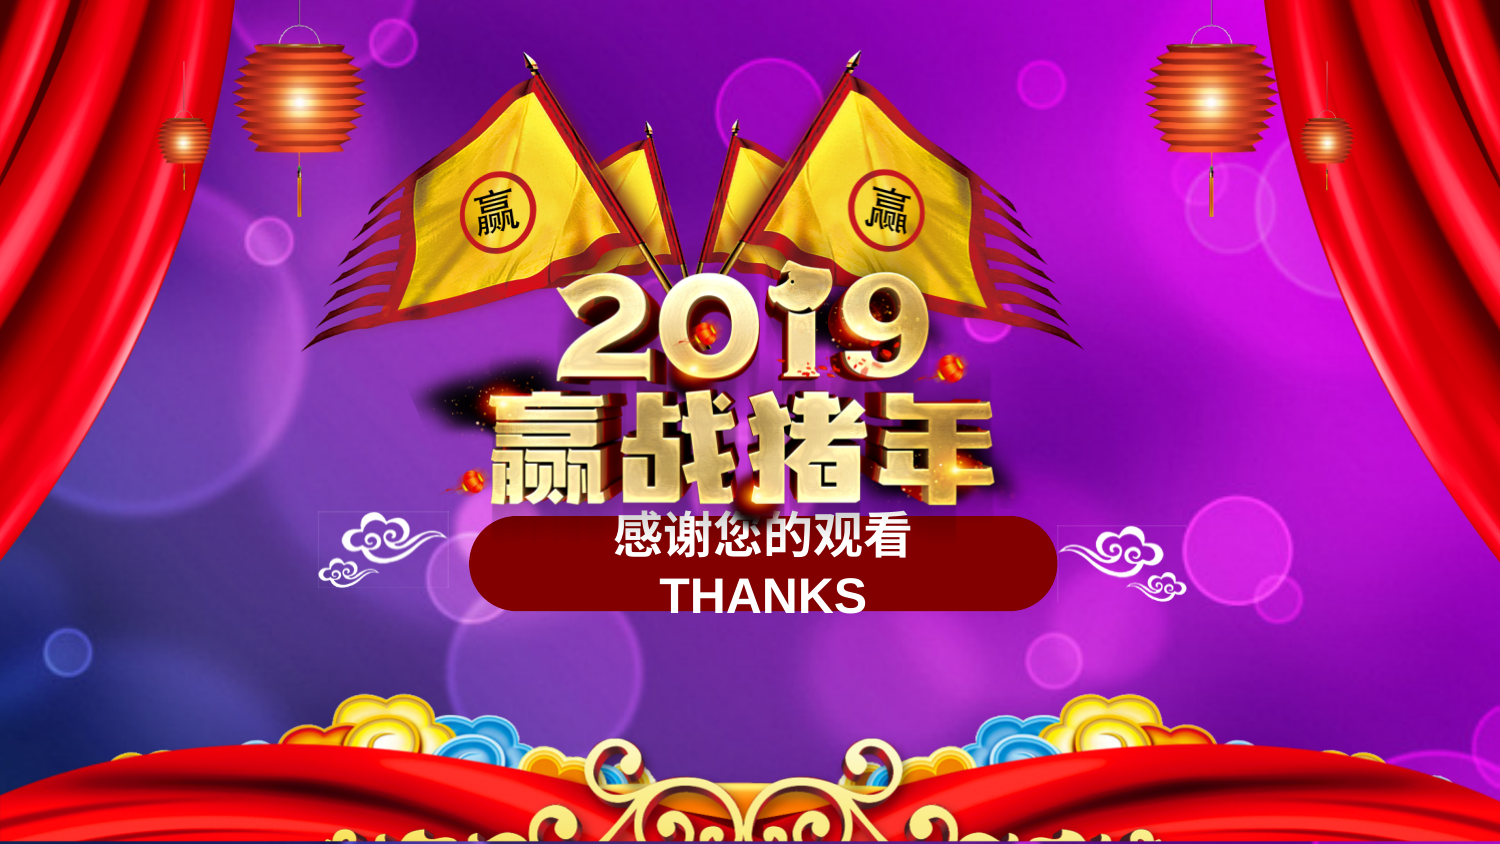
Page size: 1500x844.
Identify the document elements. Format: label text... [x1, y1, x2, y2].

text_box 感谢您的观看 THANKS [470, 582, 1051, 614]
picture [0, 0, 1500, 844]
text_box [299, 43, 1085, 362]
